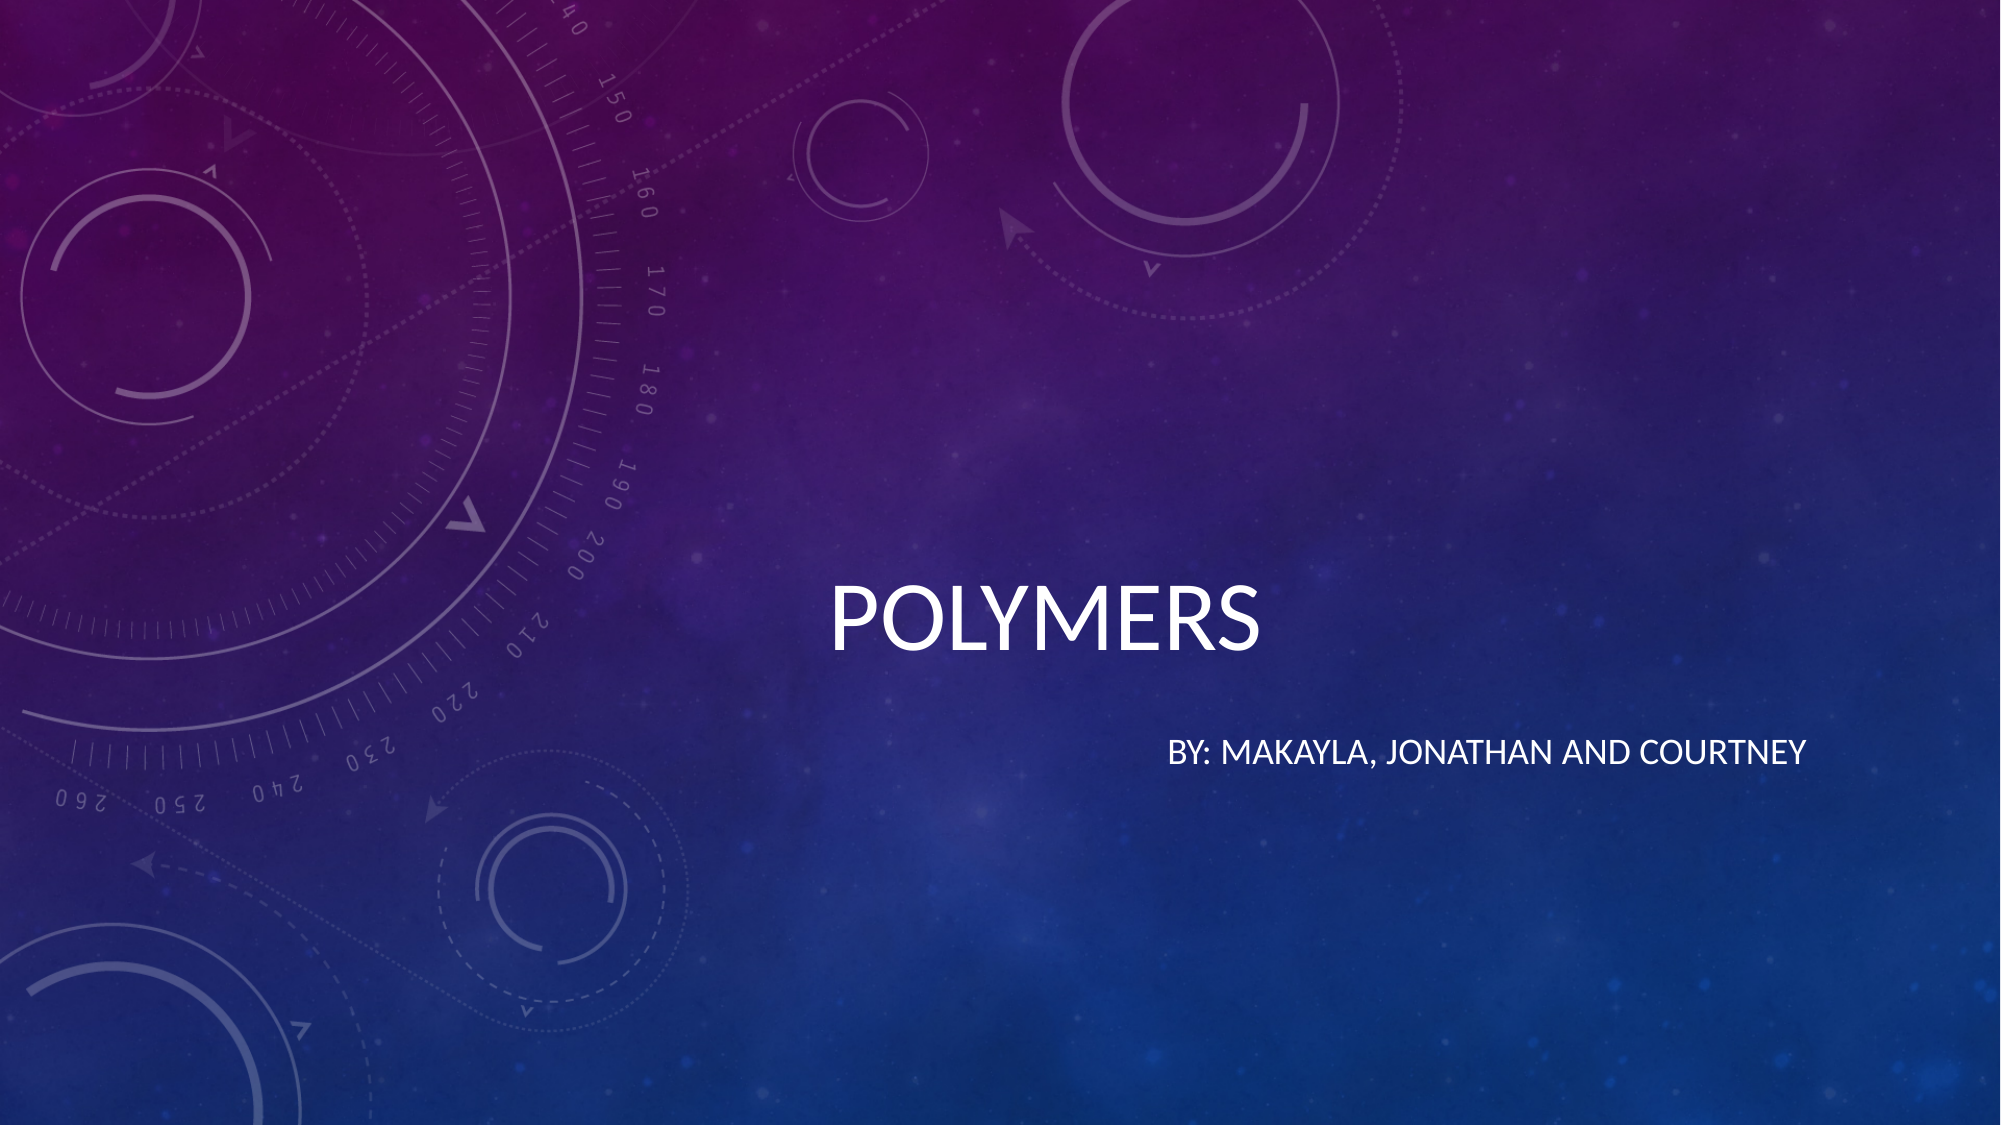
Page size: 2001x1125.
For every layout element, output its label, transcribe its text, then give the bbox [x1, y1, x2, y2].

subtitle BY: MAKAYLA, JONATHAN AND COURTNEY [650, 719, 1831, 950]
title POLYMERS [119, 280, 1301, 678]
picture [0, 0, 2001, 1125]
